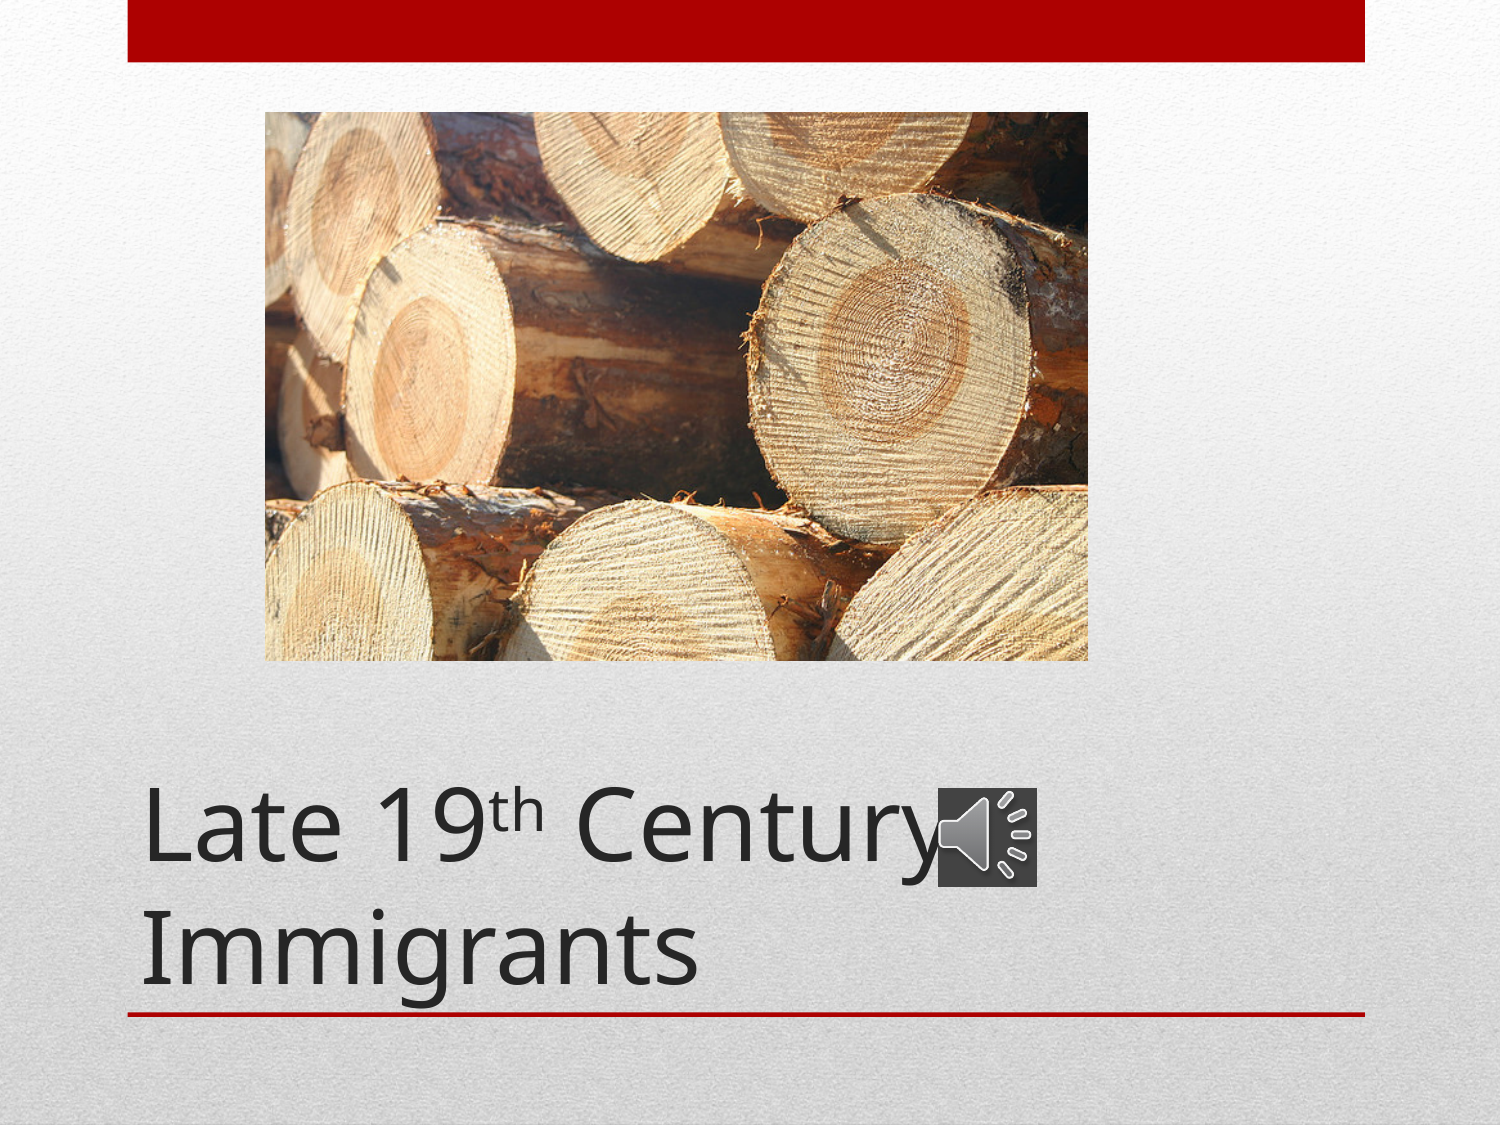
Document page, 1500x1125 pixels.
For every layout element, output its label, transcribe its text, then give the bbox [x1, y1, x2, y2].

picture [936, 786, 1039, 889]
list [265, 111, 1089, 662]
title Late 19th Century Immigrants [125, 750, 1238, 1013]
